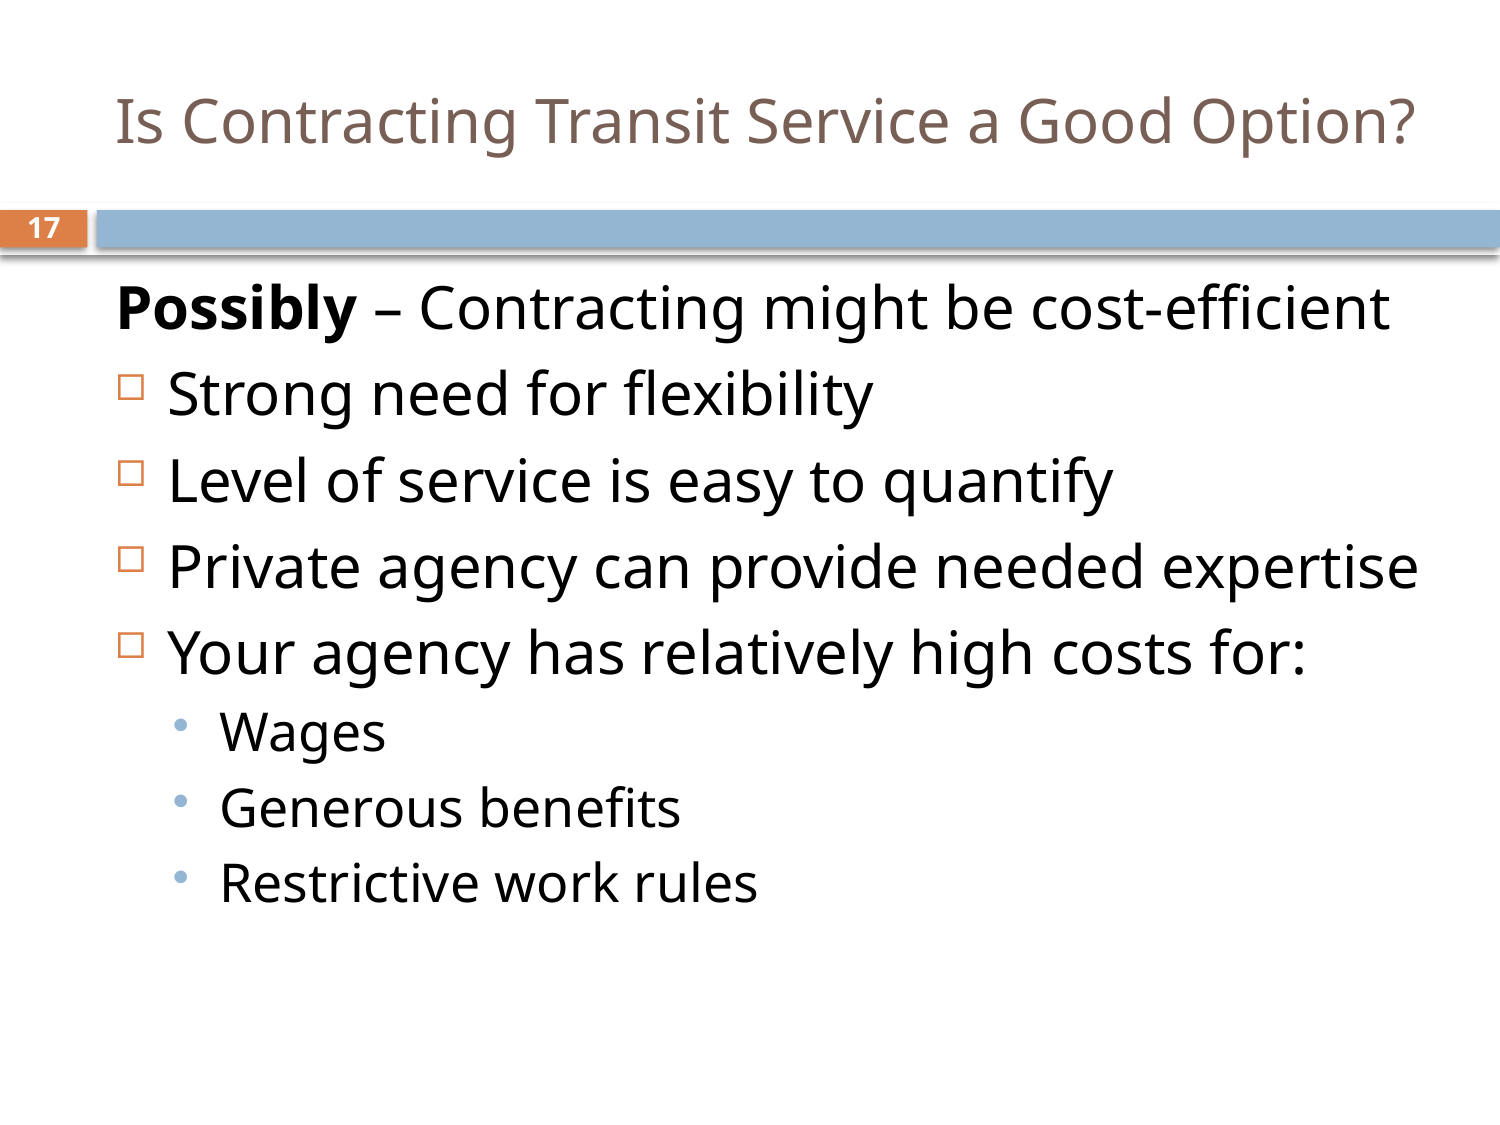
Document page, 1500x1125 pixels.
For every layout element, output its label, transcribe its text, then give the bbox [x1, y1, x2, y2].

slide_number 17 [0, 208, 88, 249]
list Possibly – Contracting might be cost-efficient Strong need for flexibility Level of service is easy to quantify Private agency can provide needed expertise Your agency has relatively high costs for: Wages Generous benefits Restrictive work rules [100, 262, 1438, 1000]
title Is Contracting Transit Service a Good Option? [100, 37, 1438, 200]
